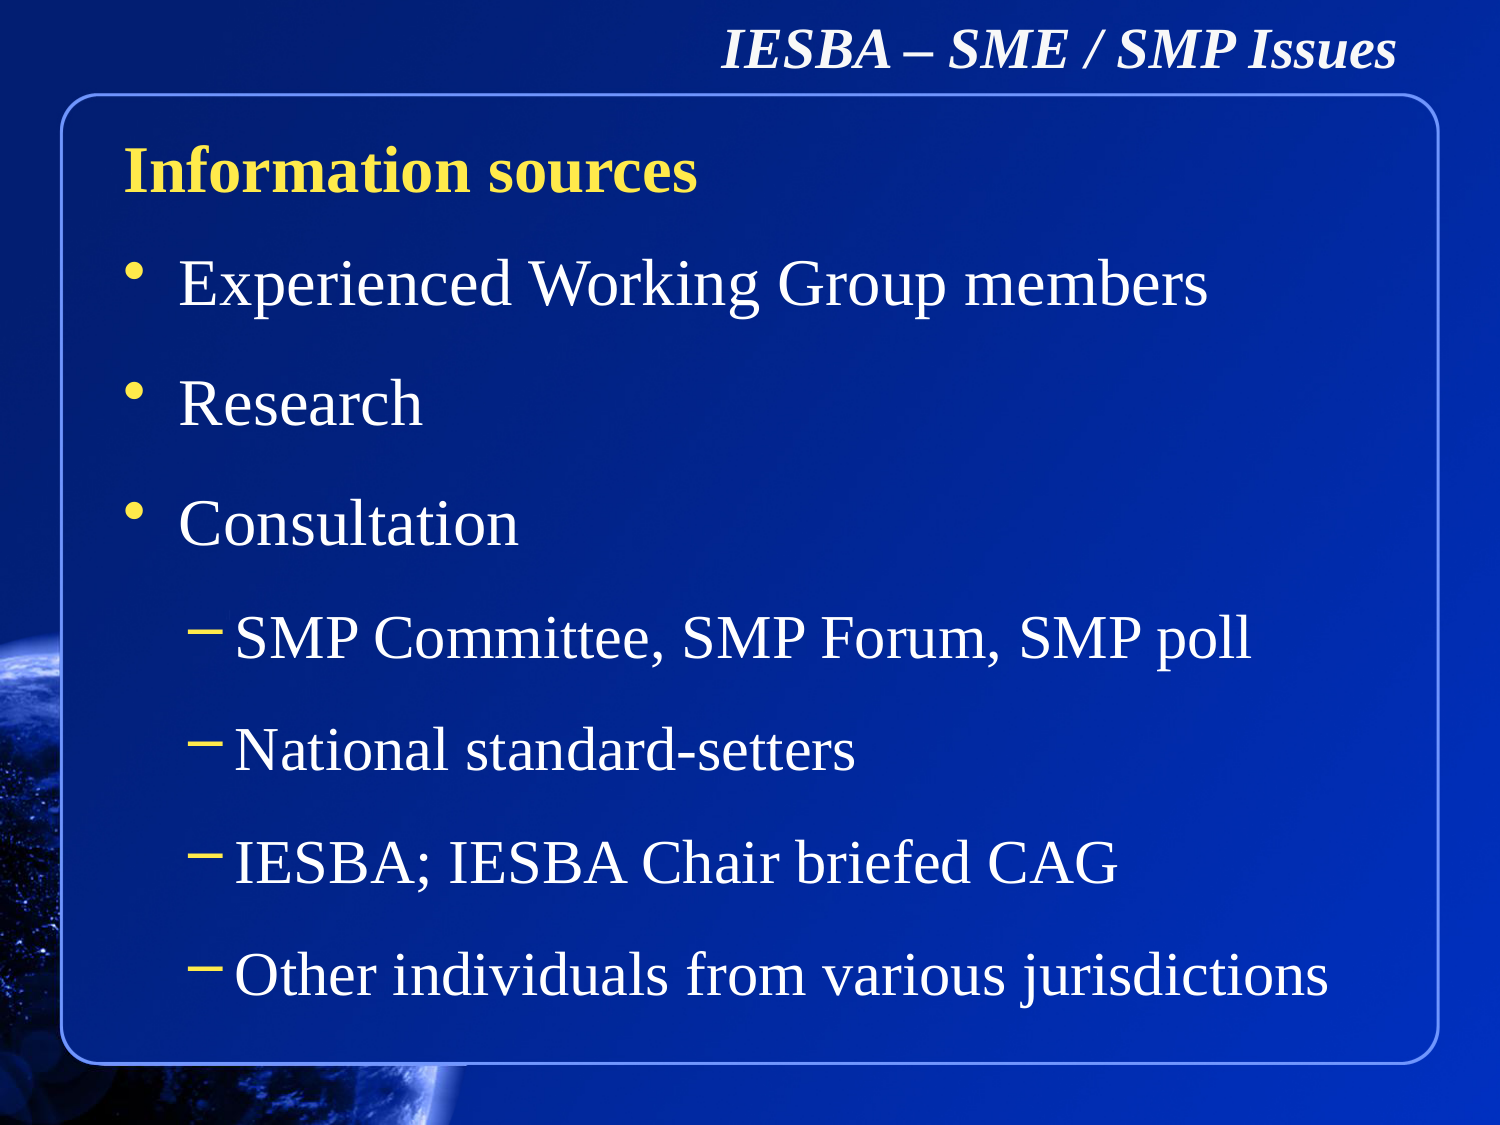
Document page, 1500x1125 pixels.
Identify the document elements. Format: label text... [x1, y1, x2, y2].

title IESBA – SME / SMP Issues [149, 0, 1414, 92]
list Information sources [107, 118, 1411, 215]
picture [0, 0, 1500, 1125]
list Experienced Working Group members Research Consultation SMP Committee, SMP Forum, SMP poll National standard-setters IESBA; IESBA Chair briefed CAG Other individuals from various jurisdictions [107, 230, 1411, 1048]
